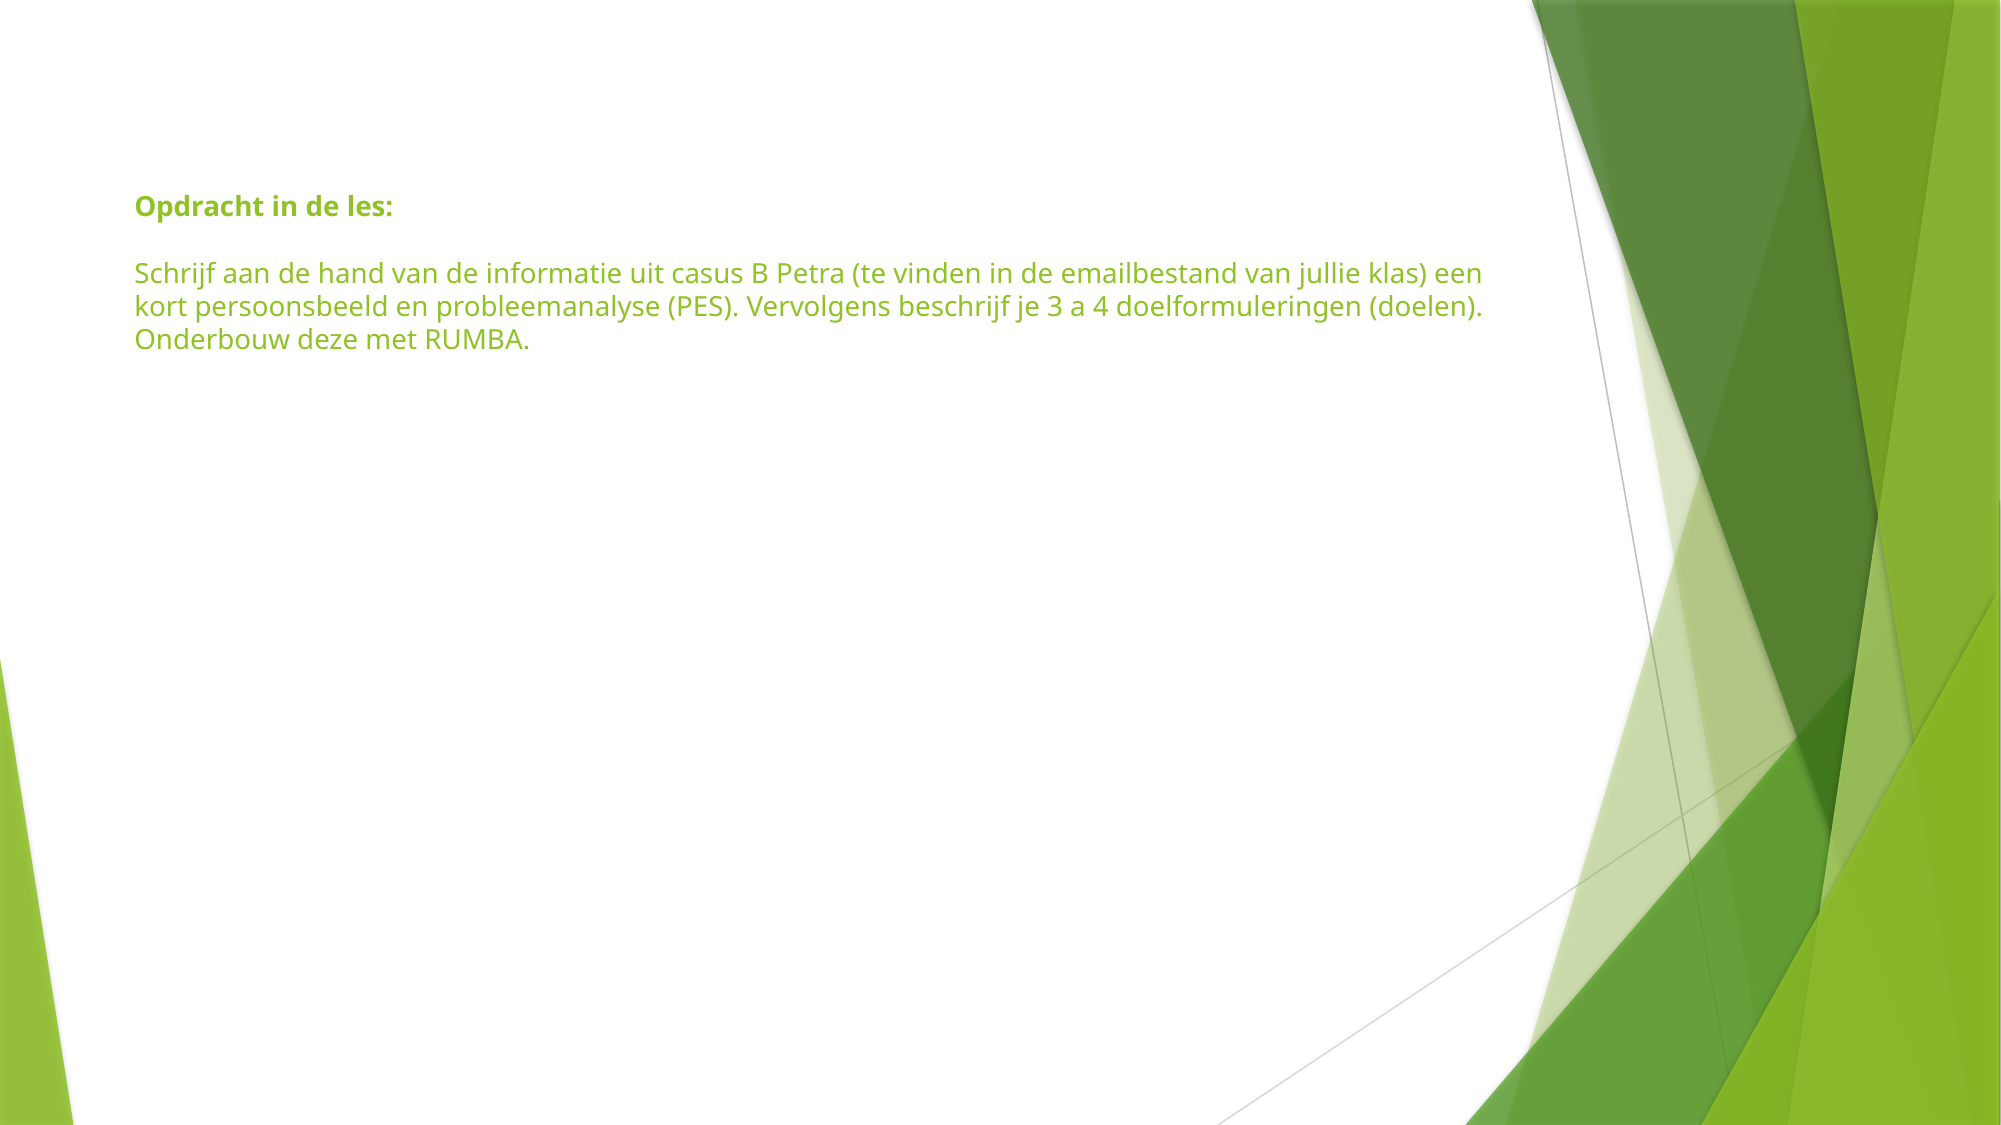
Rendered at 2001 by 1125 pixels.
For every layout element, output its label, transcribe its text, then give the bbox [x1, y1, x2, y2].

title Opdracht in de les: Schrijf aan de hand van de informatie uit casus B Petra (te vinden in de emailbestand van jullie klas) een kort persoonsbeeld en probleemanalyse (PES). Vervolgens beschrijf je 3 a 4 doelformuleringen (doelen). Onderbouw deze met RUMBA. [119, 181, 1530, 399]
